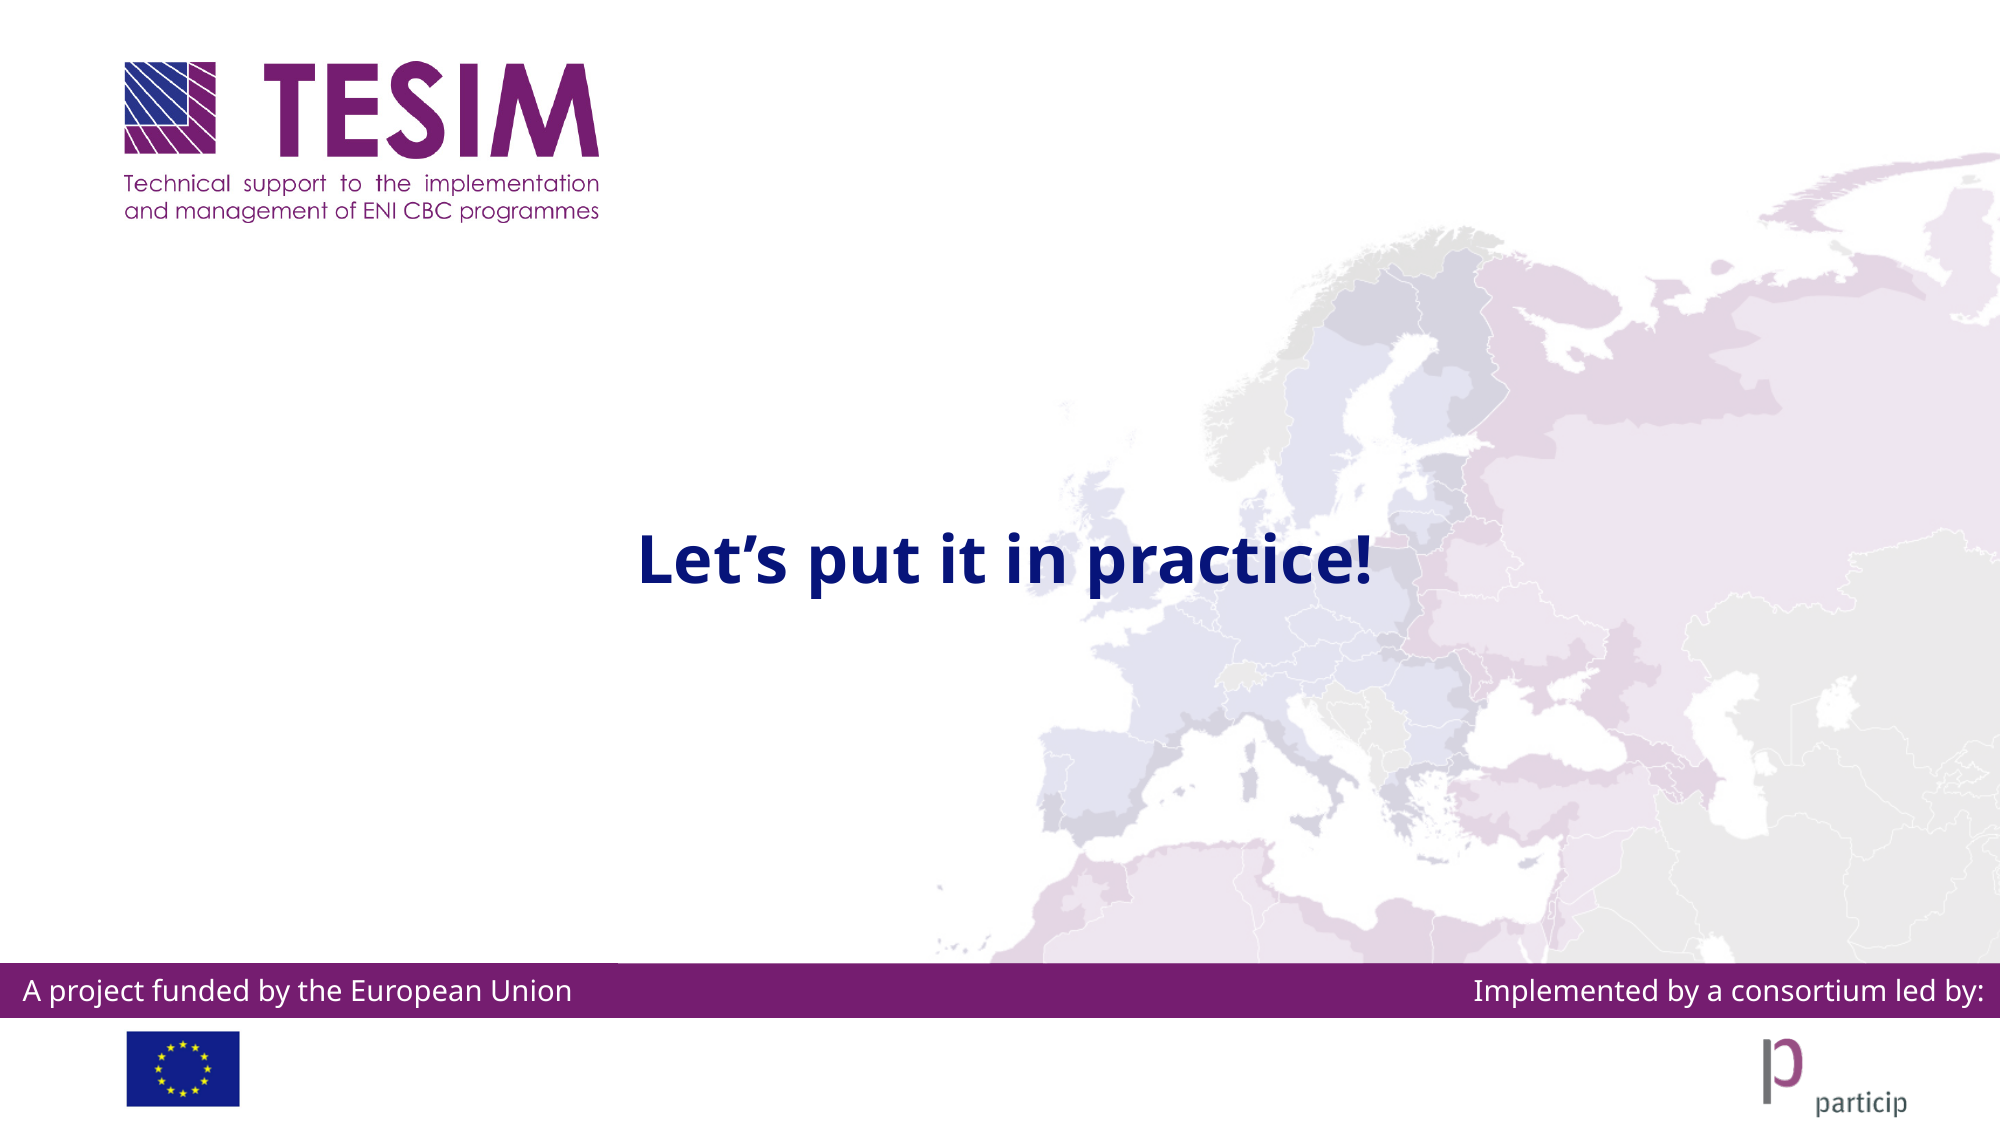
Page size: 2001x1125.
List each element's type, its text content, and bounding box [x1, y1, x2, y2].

picture [124, 1029, 242, 1109]
picture [124, 61, 599, 223]
picture [1763, 1038, 1907, 1118]
title Let’s put it in practice! [263, 366, 1764, 759]
